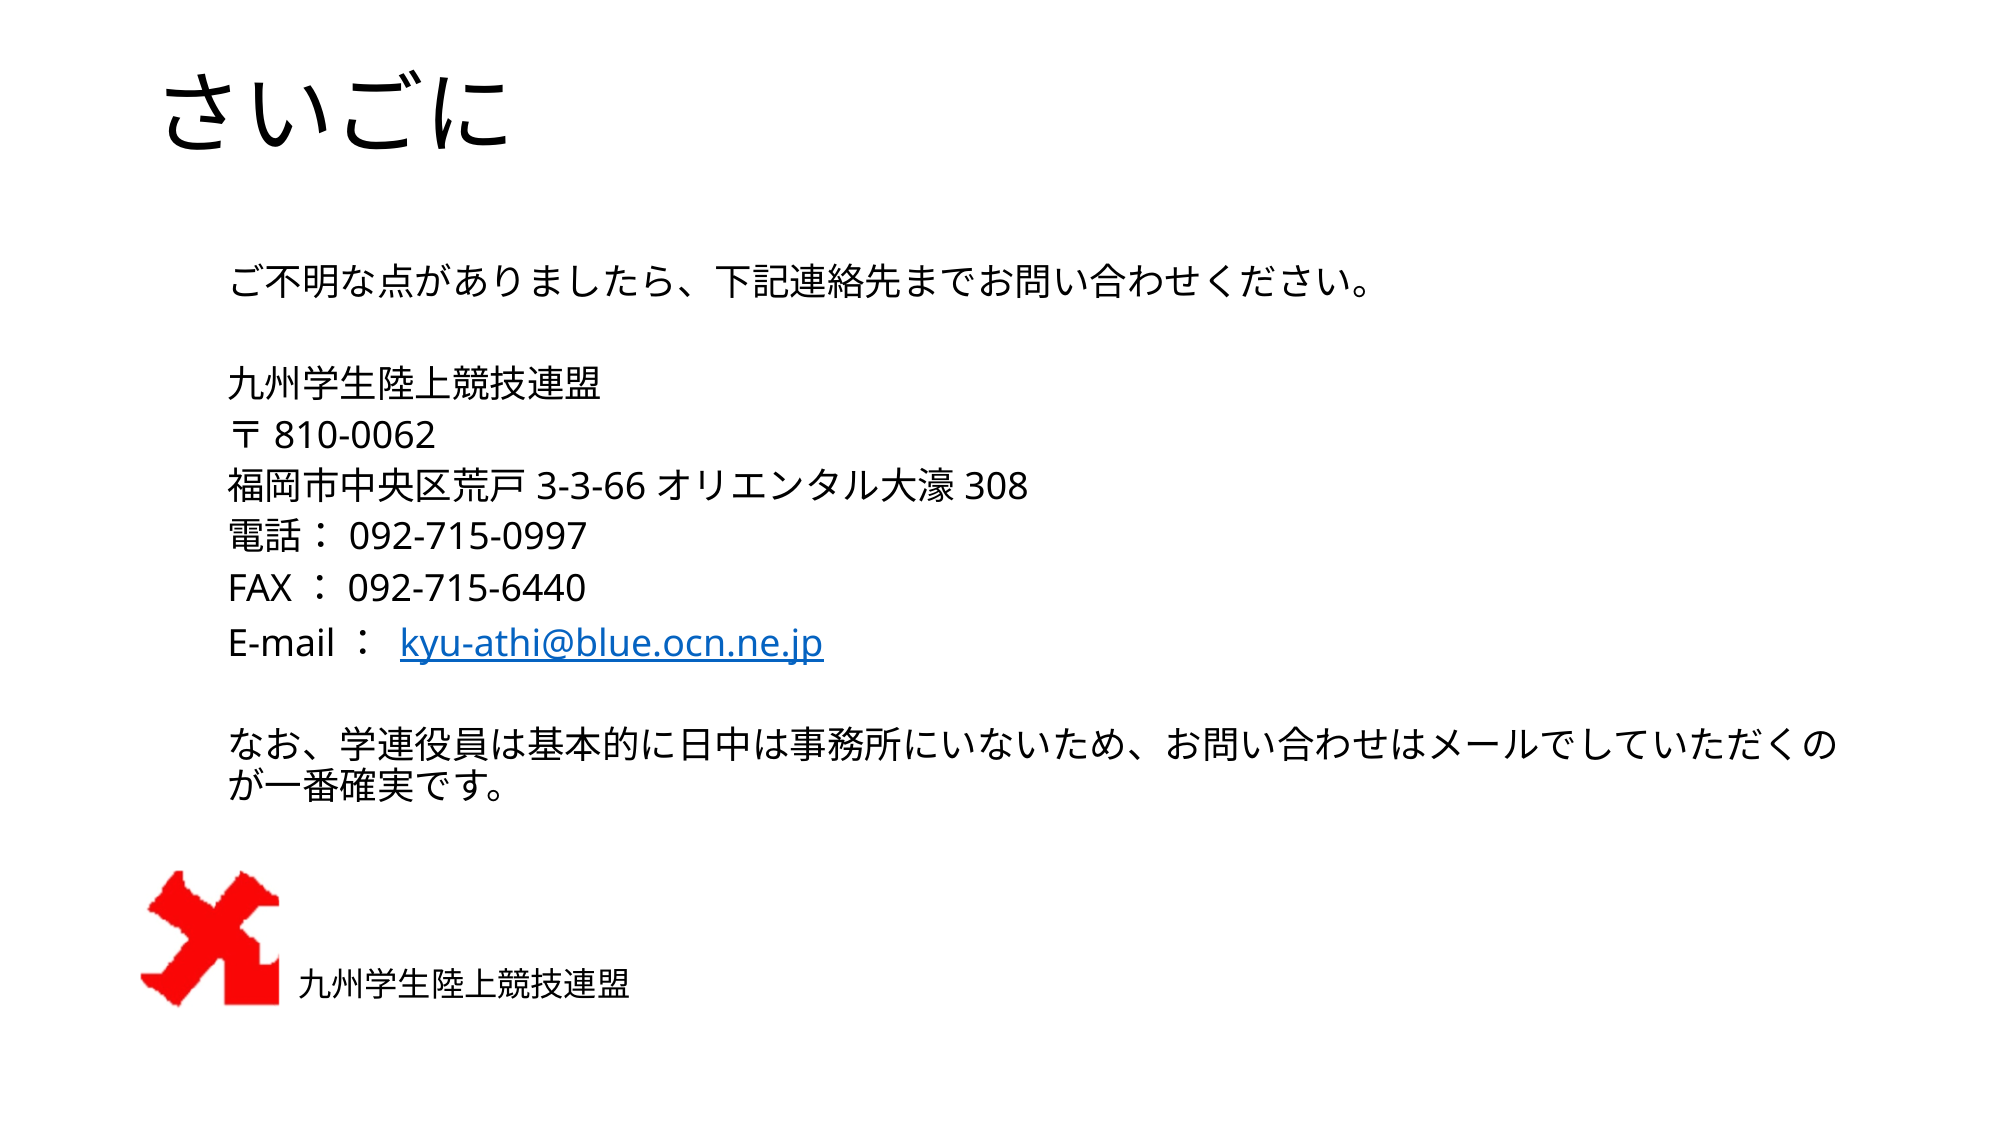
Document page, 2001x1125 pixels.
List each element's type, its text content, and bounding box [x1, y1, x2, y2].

title さいごに [137, 59, 1863, 174]
picture [137, 918, 284, 1014]
list ご不明な点がありましたら、下記連絡先までお問い合わせください。 九州学生陸上競技連盟 〒810-0062 福岡市中央区荒戸3-3-66オリエンタル大濠308 電話：092-715-0997 FAX：092-715-6440 E-mail： kyu-athi@blue.ocn.ne.jp なお、学連役員は基本的に日中は事務所にいないため、お問い合わせはメールでしていただくのが一番確実です。 [137, 256, 1863, 918]
